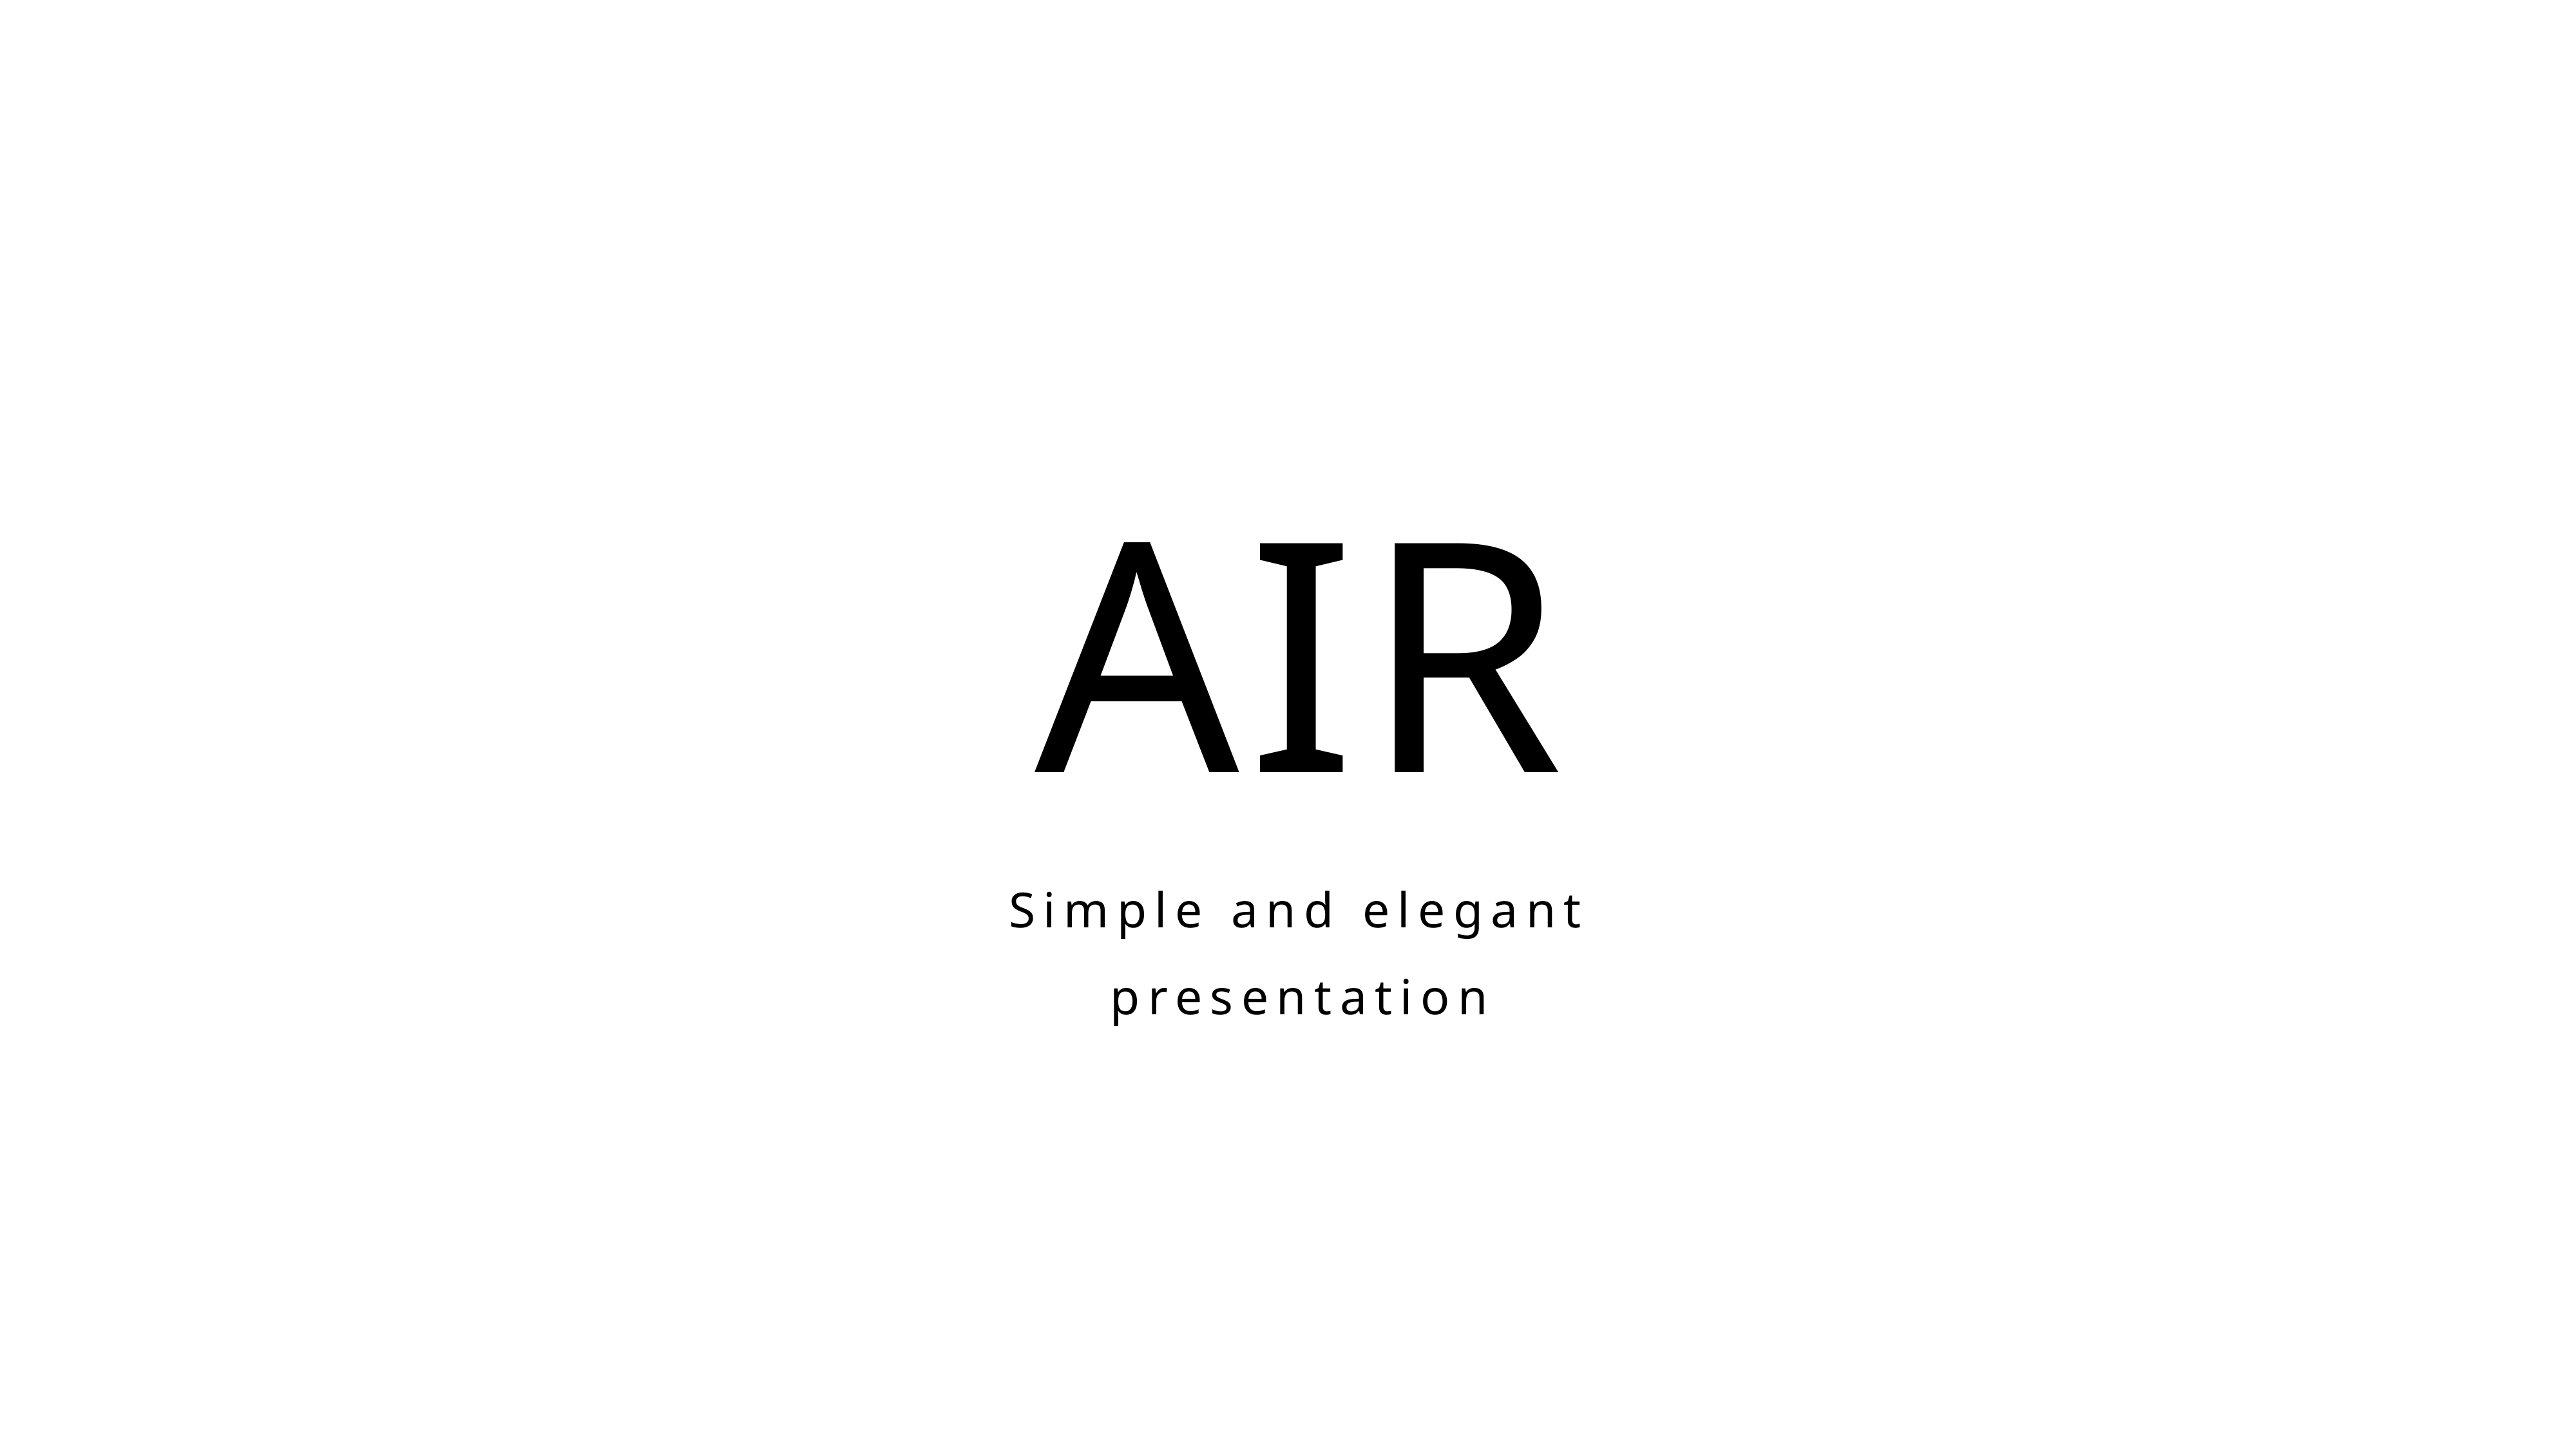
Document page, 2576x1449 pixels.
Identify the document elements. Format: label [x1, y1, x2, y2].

text_box [939, 447, 1660, 1031]
